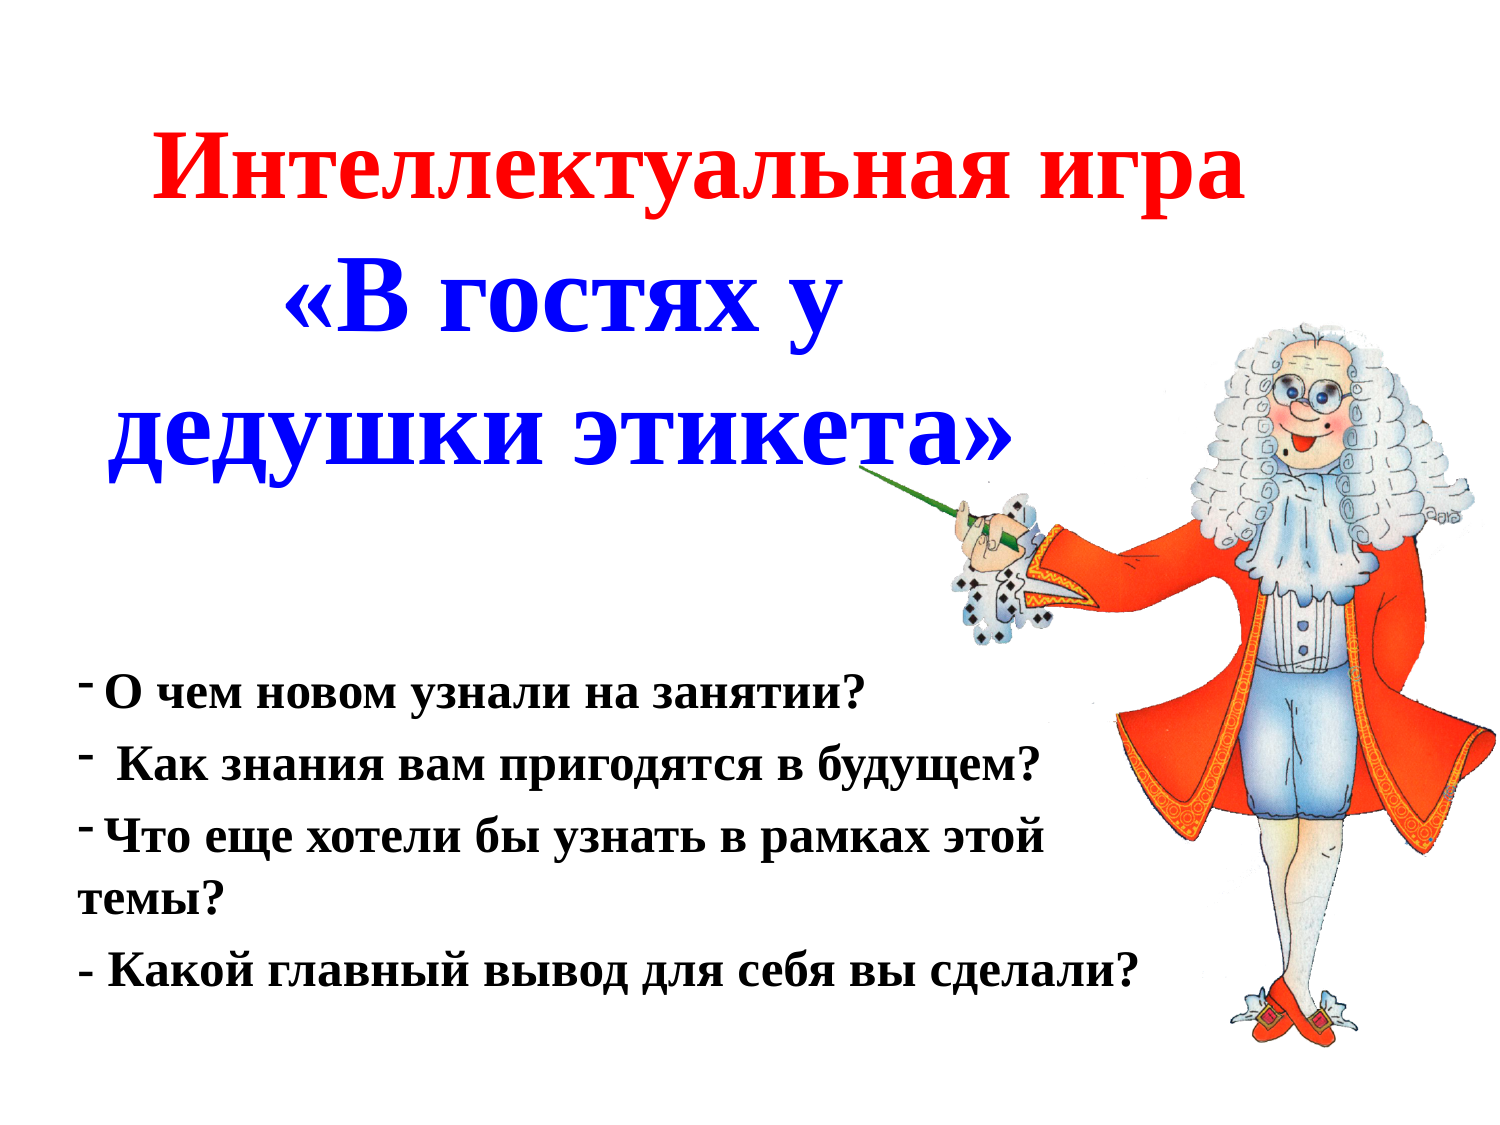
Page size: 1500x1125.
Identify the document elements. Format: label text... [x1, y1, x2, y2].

subtitle «В гостях у дедушки этикета» [37, 212, 1088, 500]
title Интеллектуальная игра [62, 37, 1338, 279]
picture [849, 319, 1500, 1060]
text_box О чем новом узнали на занятии? Как знания вам пригодятся в будущем? Что еще хотели бы узнать в рамках этой темы? - Какой главный вывод для себя вы сделали? [62, 650, 844, 1050]
